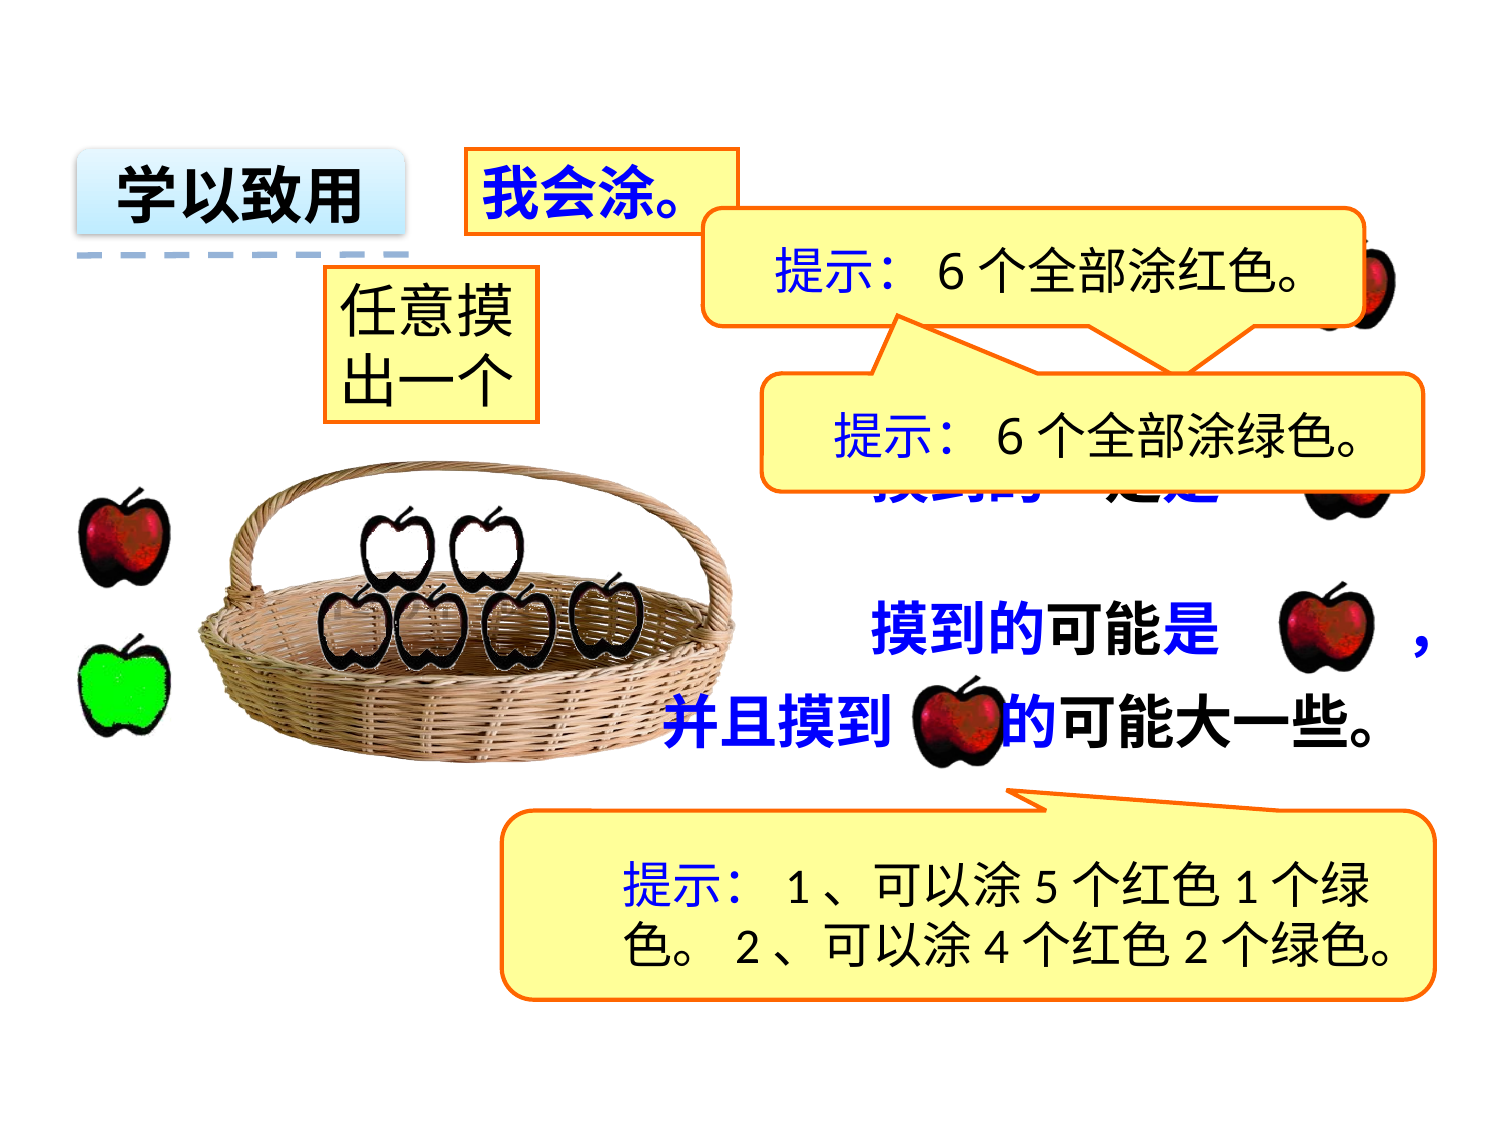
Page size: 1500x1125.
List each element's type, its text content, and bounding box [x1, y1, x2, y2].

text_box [702, 207, 1365, 327]
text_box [855, 500, 1410, 534]
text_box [761, 373, 1424, 492]
text_box 任意摸出一个 [324, 267, 538, 422]
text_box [501, 810, 1436, 1000]
picture [72, 479, 185, 603]
text_box 学以致用 [76, 148, 406, 235]
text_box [855, 231, 1410, 345]
text_box 我会涂。 [466, 149, 739, 234]
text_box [646, 573, 1500, 782]
picture [76, 633, 172, 740]
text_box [159, 443, 774, 776]
